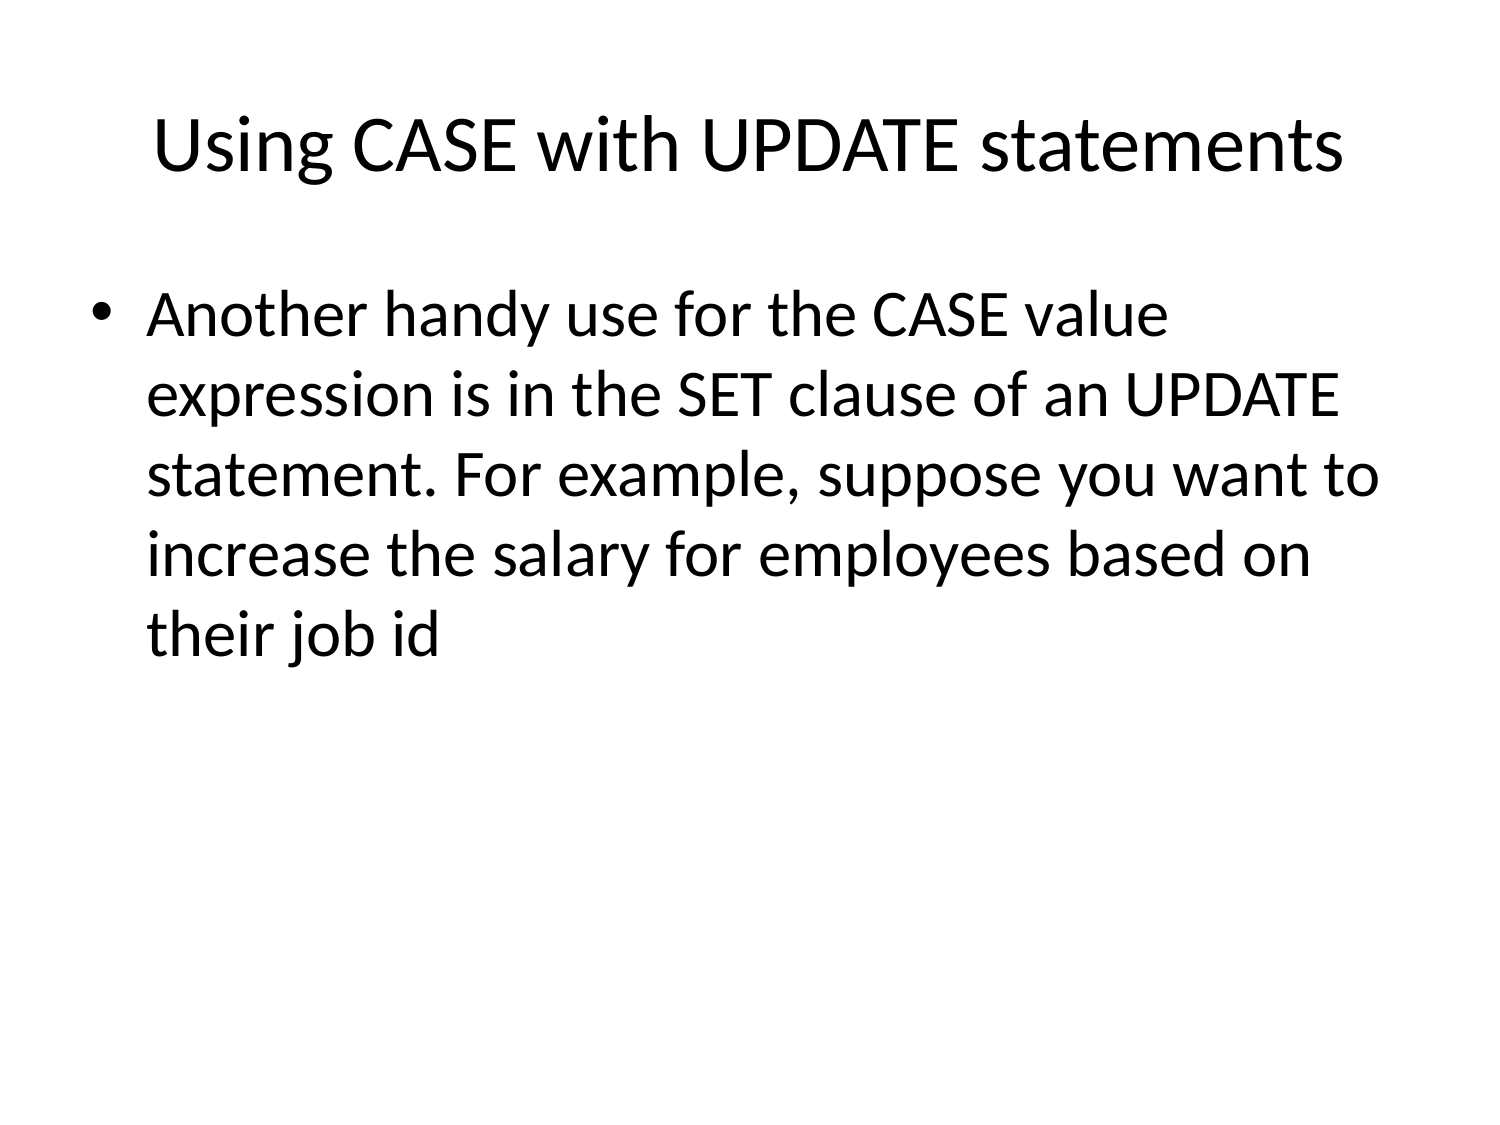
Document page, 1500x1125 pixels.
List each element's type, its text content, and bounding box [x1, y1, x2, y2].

list Another handy use for the CASE value expression is in the SET clause of an UPDATE statement. For example, suppose you want to increase the salary for employees based on their job id [75, 262, 1425, 1005]
title Using CASE with UPDATE statements [75, 45, 1425, 233]
